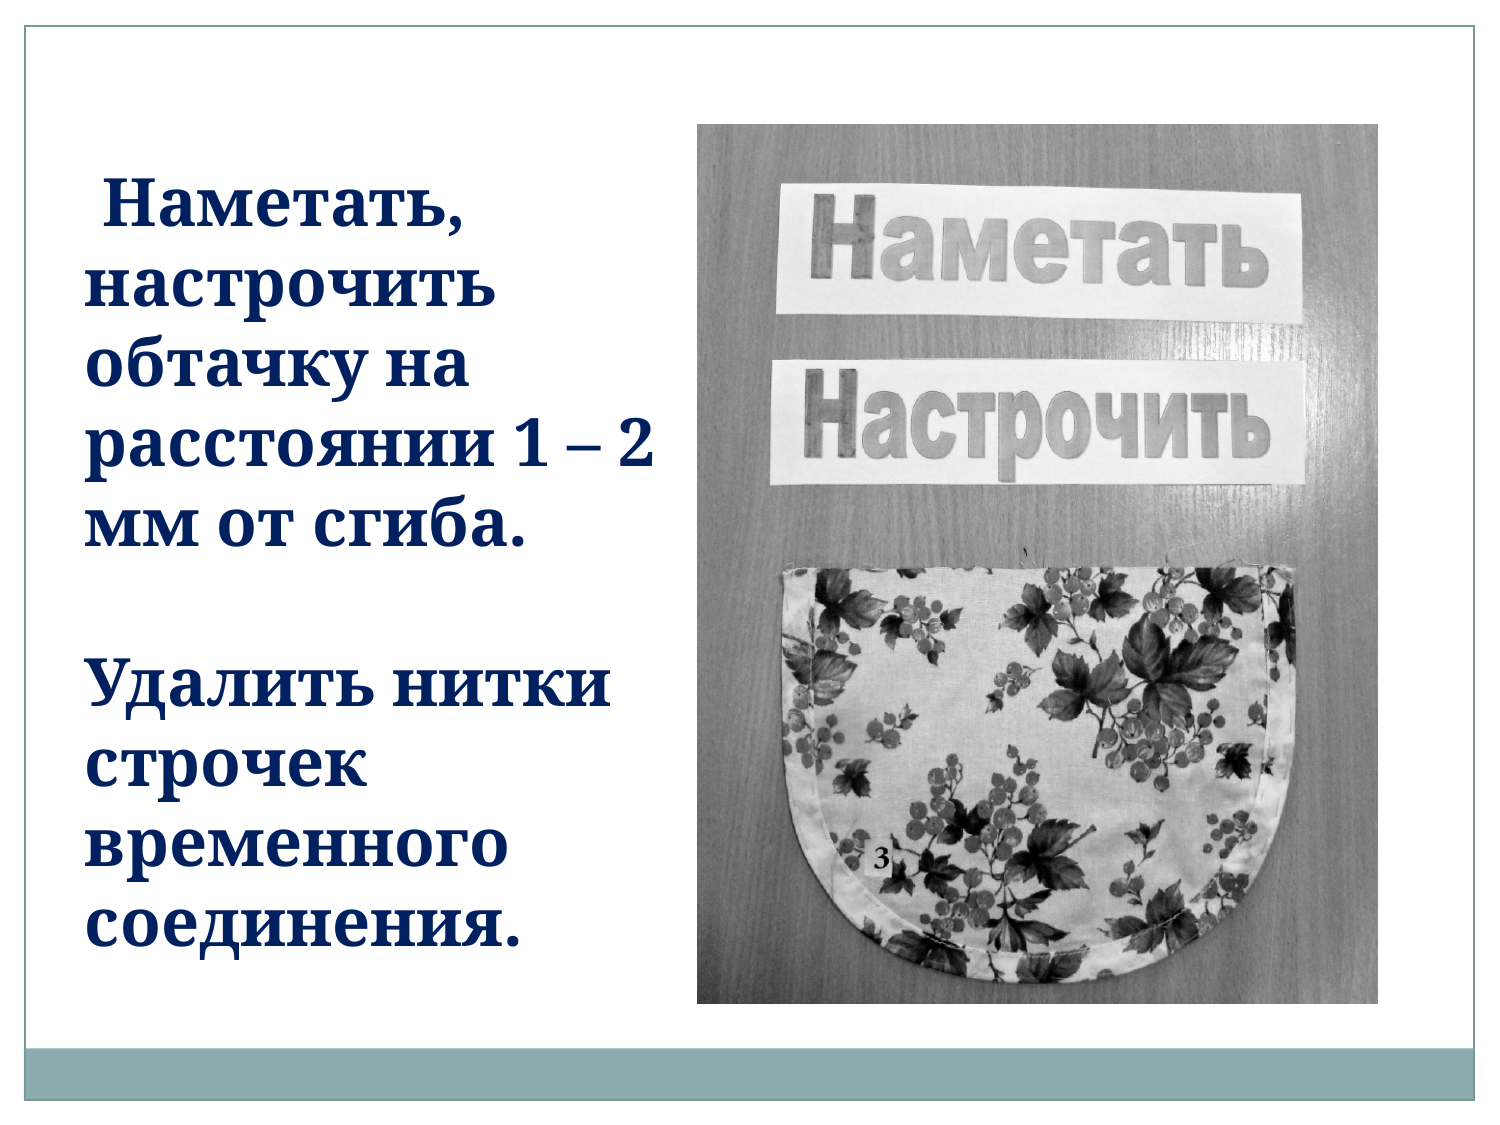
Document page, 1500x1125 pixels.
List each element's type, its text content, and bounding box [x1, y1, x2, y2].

text_box Наметать, настрочить обтачку на расстоянии 1 – 2 мм от сгиба. Удалить нитки строчек временного соединения. [70, 152, 689, 967]
picture [696, 124, 1379, 1004]
